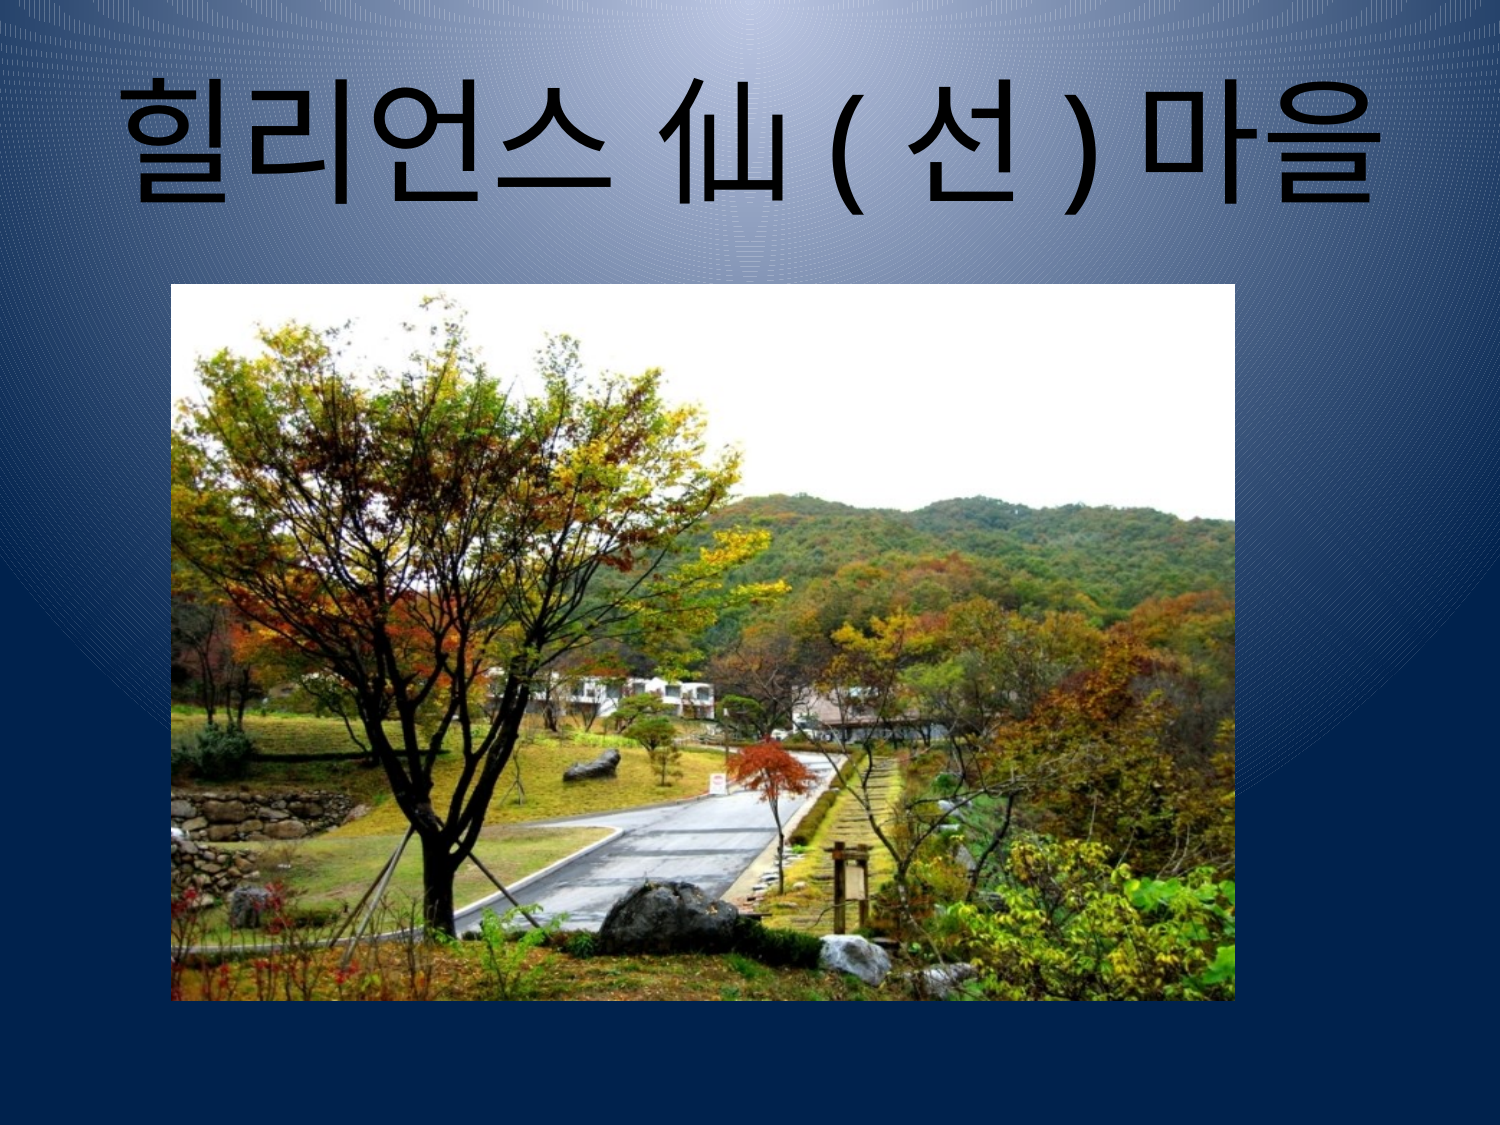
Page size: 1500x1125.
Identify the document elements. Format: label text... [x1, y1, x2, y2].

title 힐리언스 仙(선)마을 [75, 45, 1425, 233]
list [75, 262, 1425, 1005]
picture [171, 284, 1235, 1001]
